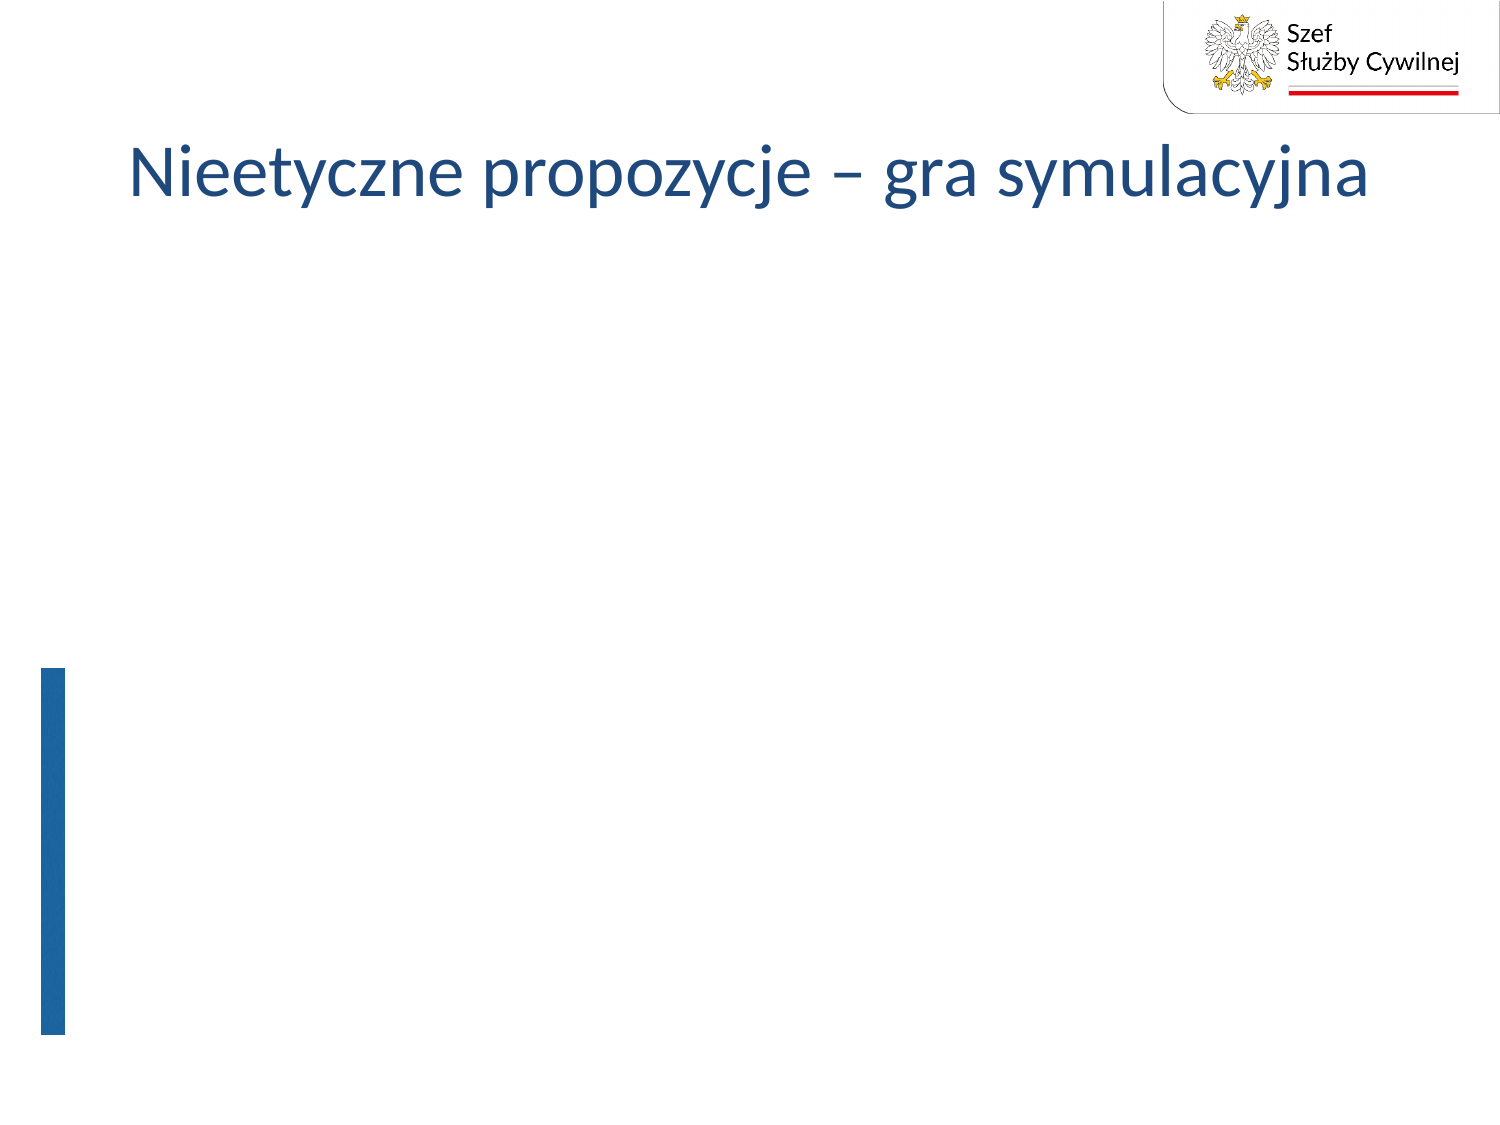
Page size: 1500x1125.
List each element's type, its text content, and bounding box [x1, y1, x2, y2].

title Nieetyczne propozycje – gra symulacyjna [100, 113, 1400, 239]
picture [1163, 0, 1500, 114]
picture [41, 668, 65, 1035]
